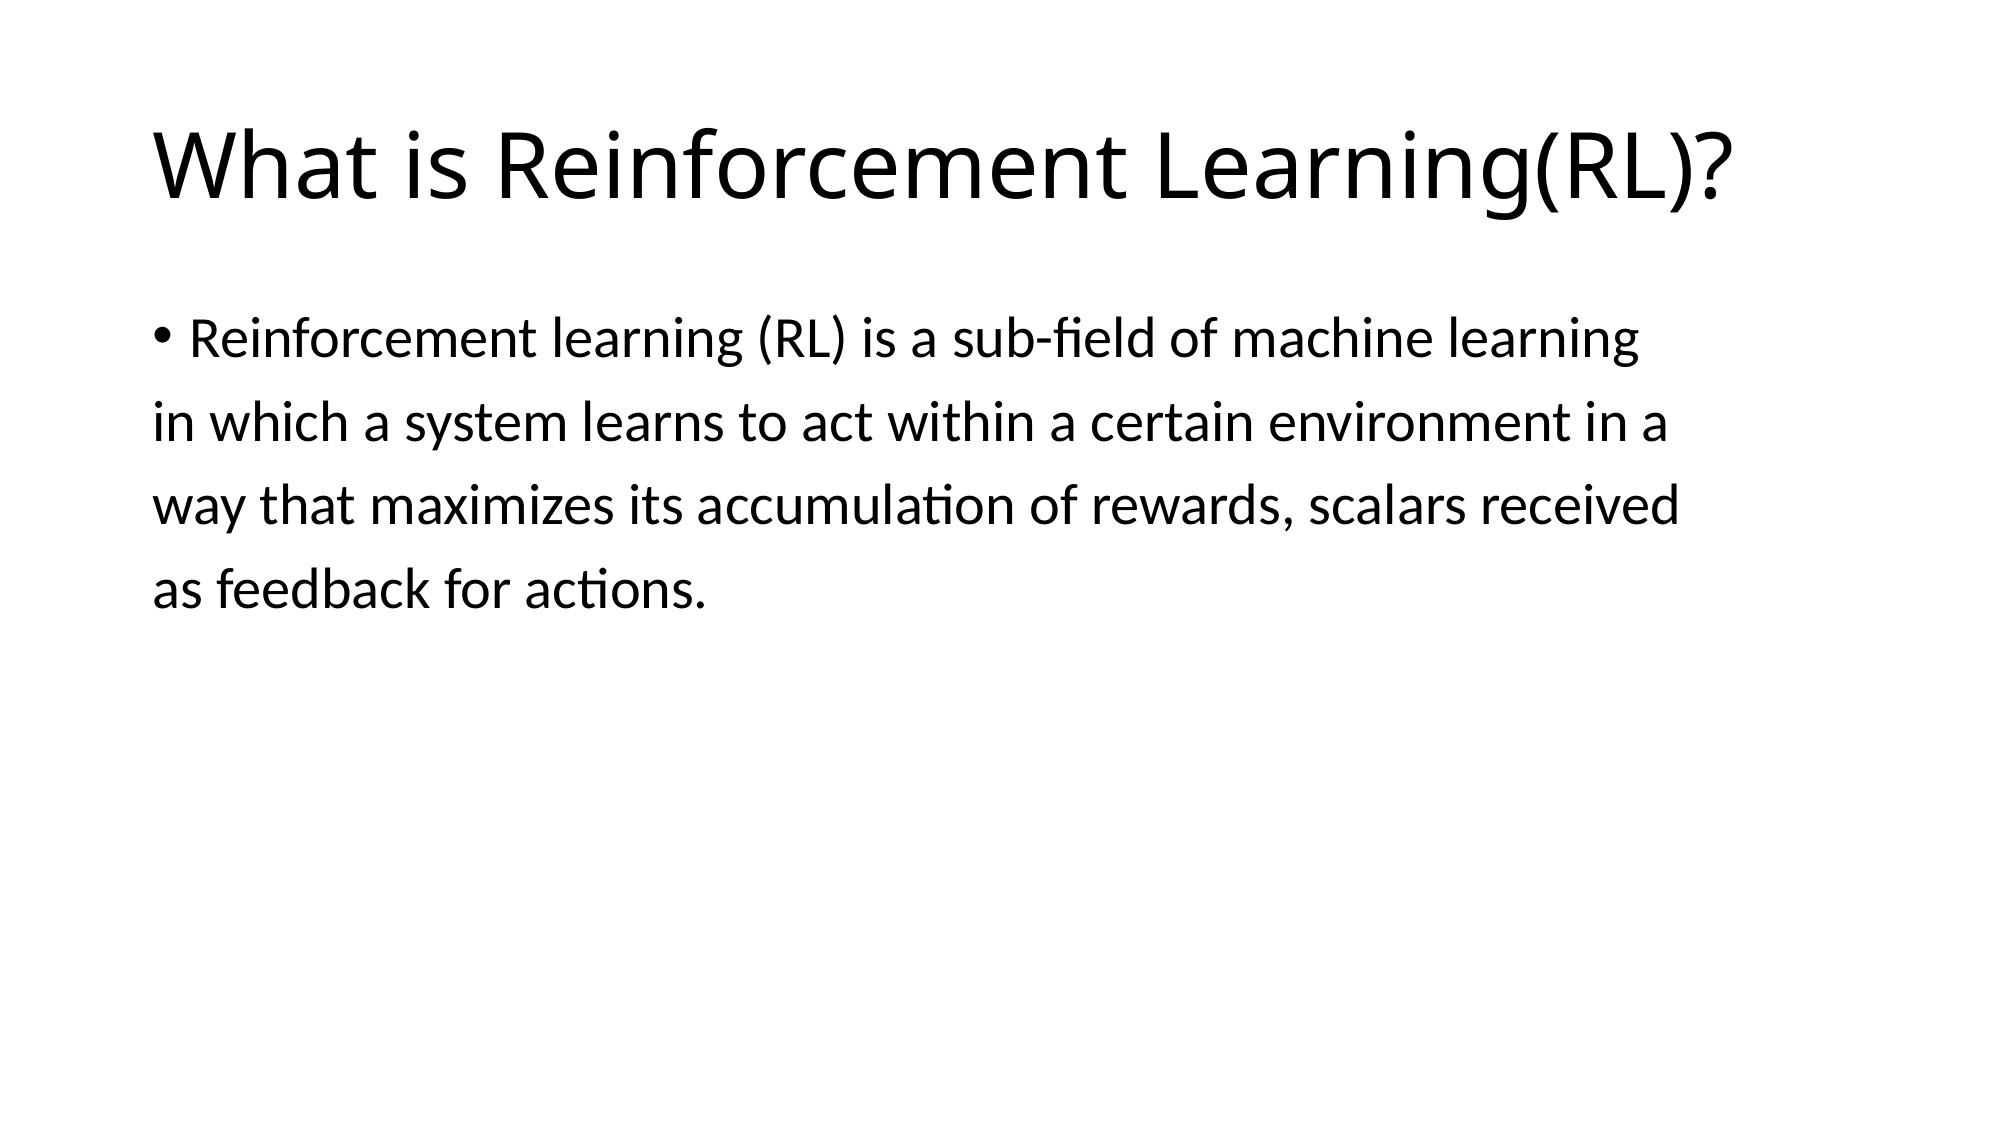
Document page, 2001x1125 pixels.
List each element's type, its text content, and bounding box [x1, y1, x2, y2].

list Reinforcement learning (RL) is a sub-field of machine learning in which a system learns to act within a certain environment in a way that maximizes its accumulation of rewards, scalars received as feedback for actions. [137, 299, 1863, 1014]
title What is Reinforcement Learning(RL)? [137, 59, 1863, 278]
